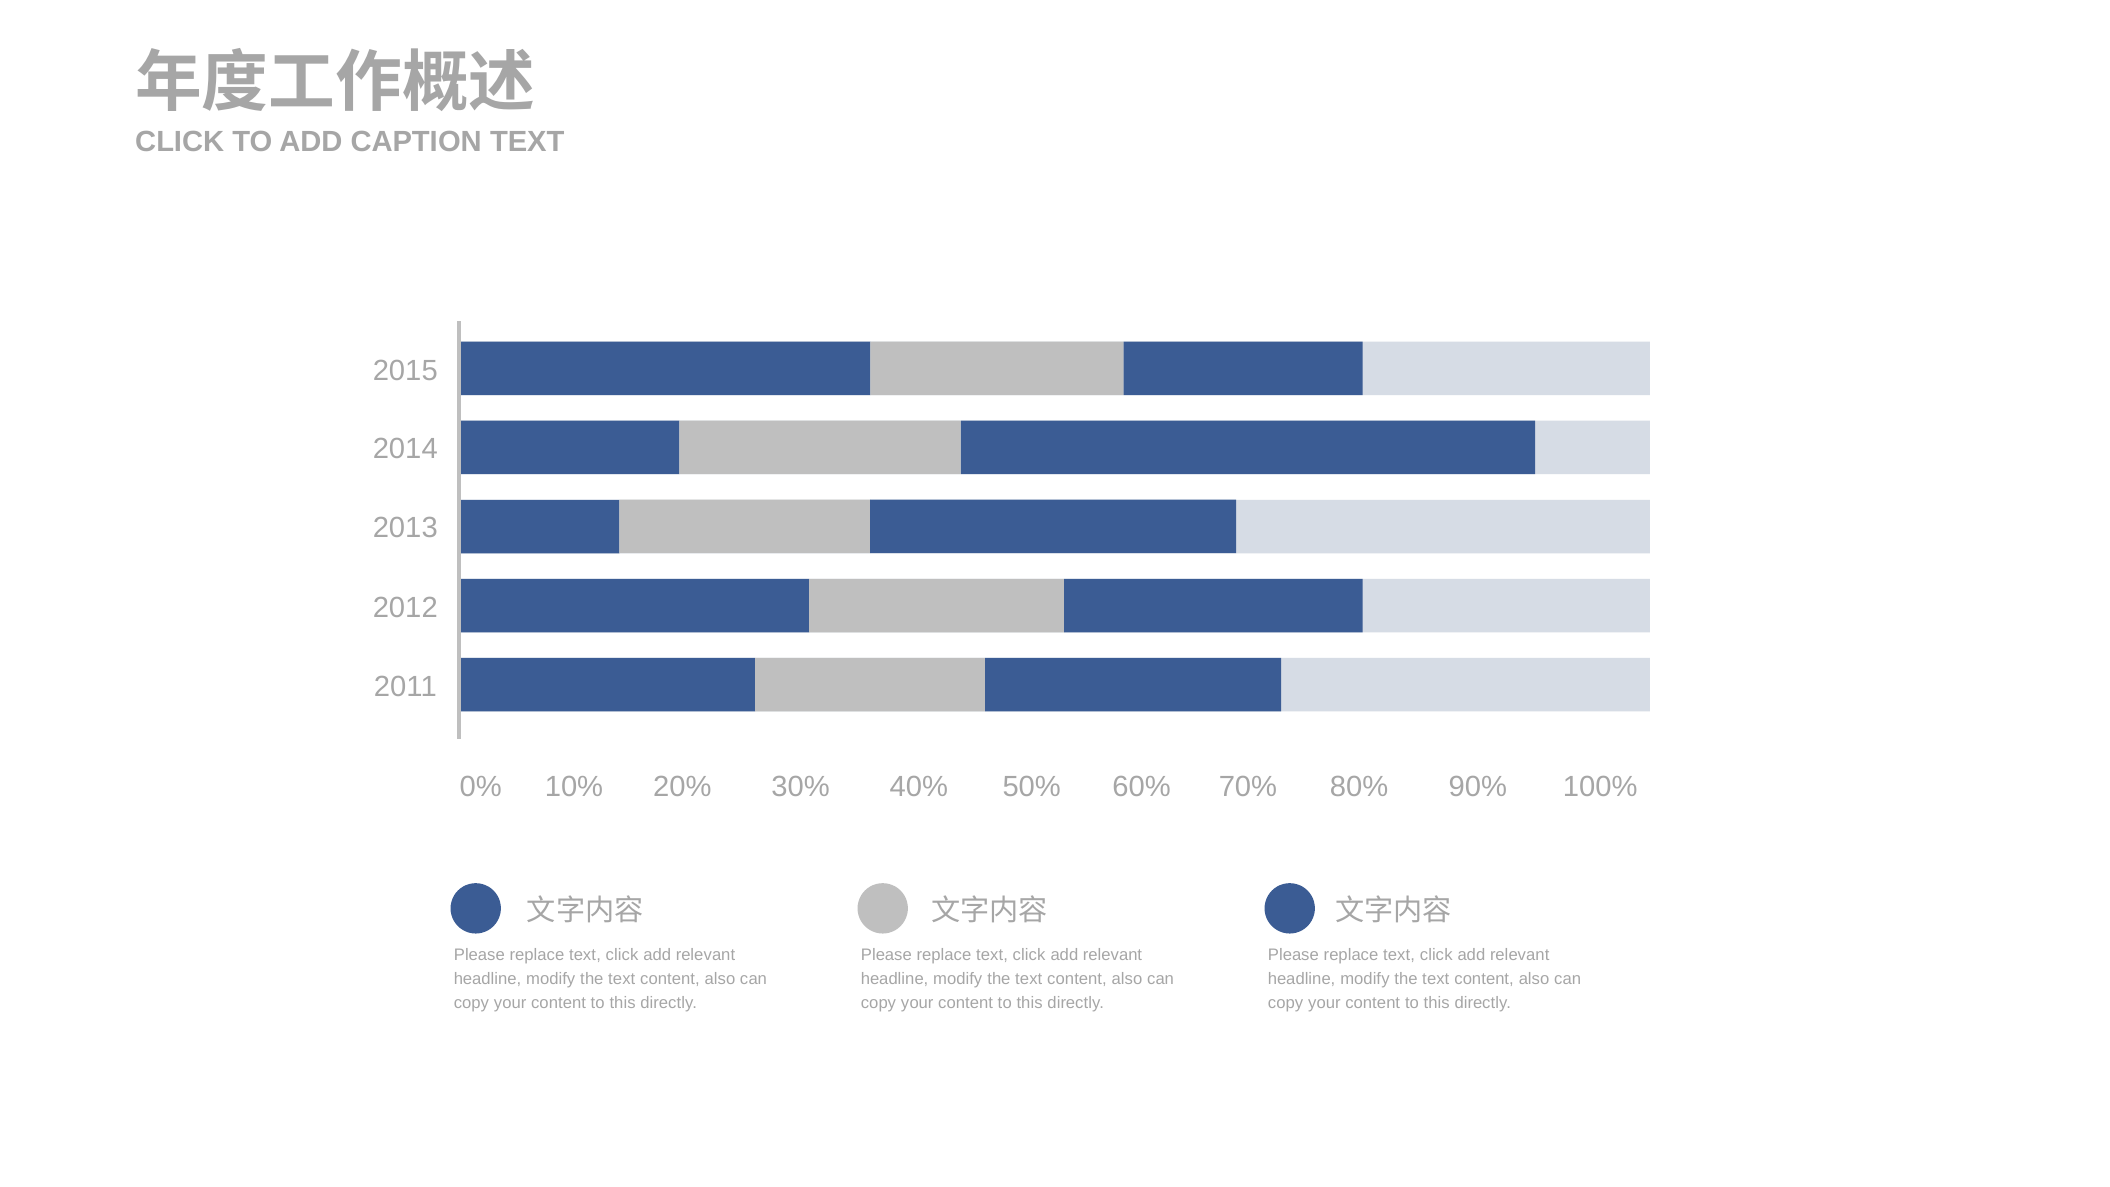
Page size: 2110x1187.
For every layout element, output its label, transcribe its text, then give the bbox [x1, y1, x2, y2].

text_box Please replace text, click add relevant headline, modify the text content, also can copy your content to this directly. [1253, 932, 1622, 1020]
text_box Please replace text, click add relevant headline, modify the text content, also can copy your content to this directly. [846, 932, 1215, 1020]
text_box CLICK TO ADD CAPTION TEXT [135, 122, 596, 158]
text_box 文字内容 [1320, 876, 1468, 932]
text_box 文字内容 [512, 876, 659, 932]
text_box 文字内容 [916, 876, 1063, 932]
text_box [856, 882, 909, 932]
text_box [449, 882, 502, 932]
text_box 年度工作概述 [135, 38, 596, 119]
text_box [1263, 882, 1316, 932]
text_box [357, 321, 1654, 807]
text_box Please replace text, click add relevant headline, modify the text content, also can copy your content to this directly. [439, 932, 808, 1020]
